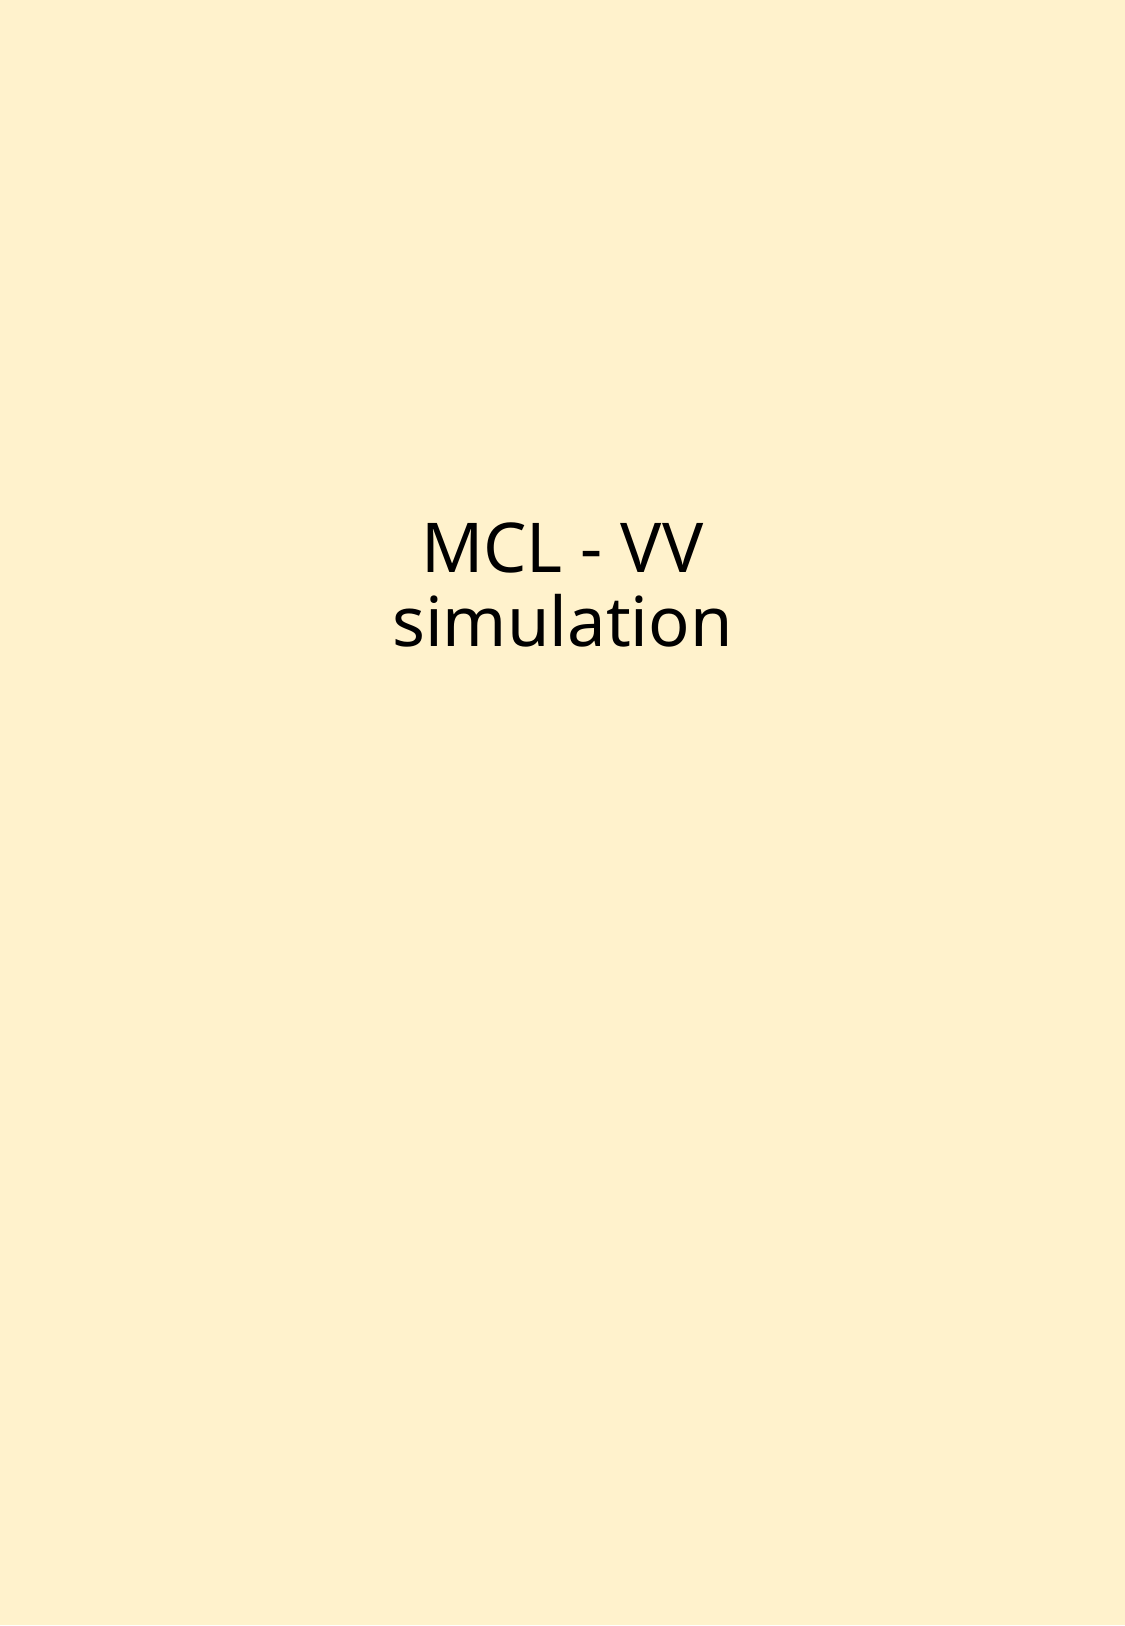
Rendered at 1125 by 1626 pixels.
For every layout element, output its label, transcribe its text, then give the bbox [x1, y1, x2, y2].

title MCL - VV simulation [269, 430, 856, 745]
